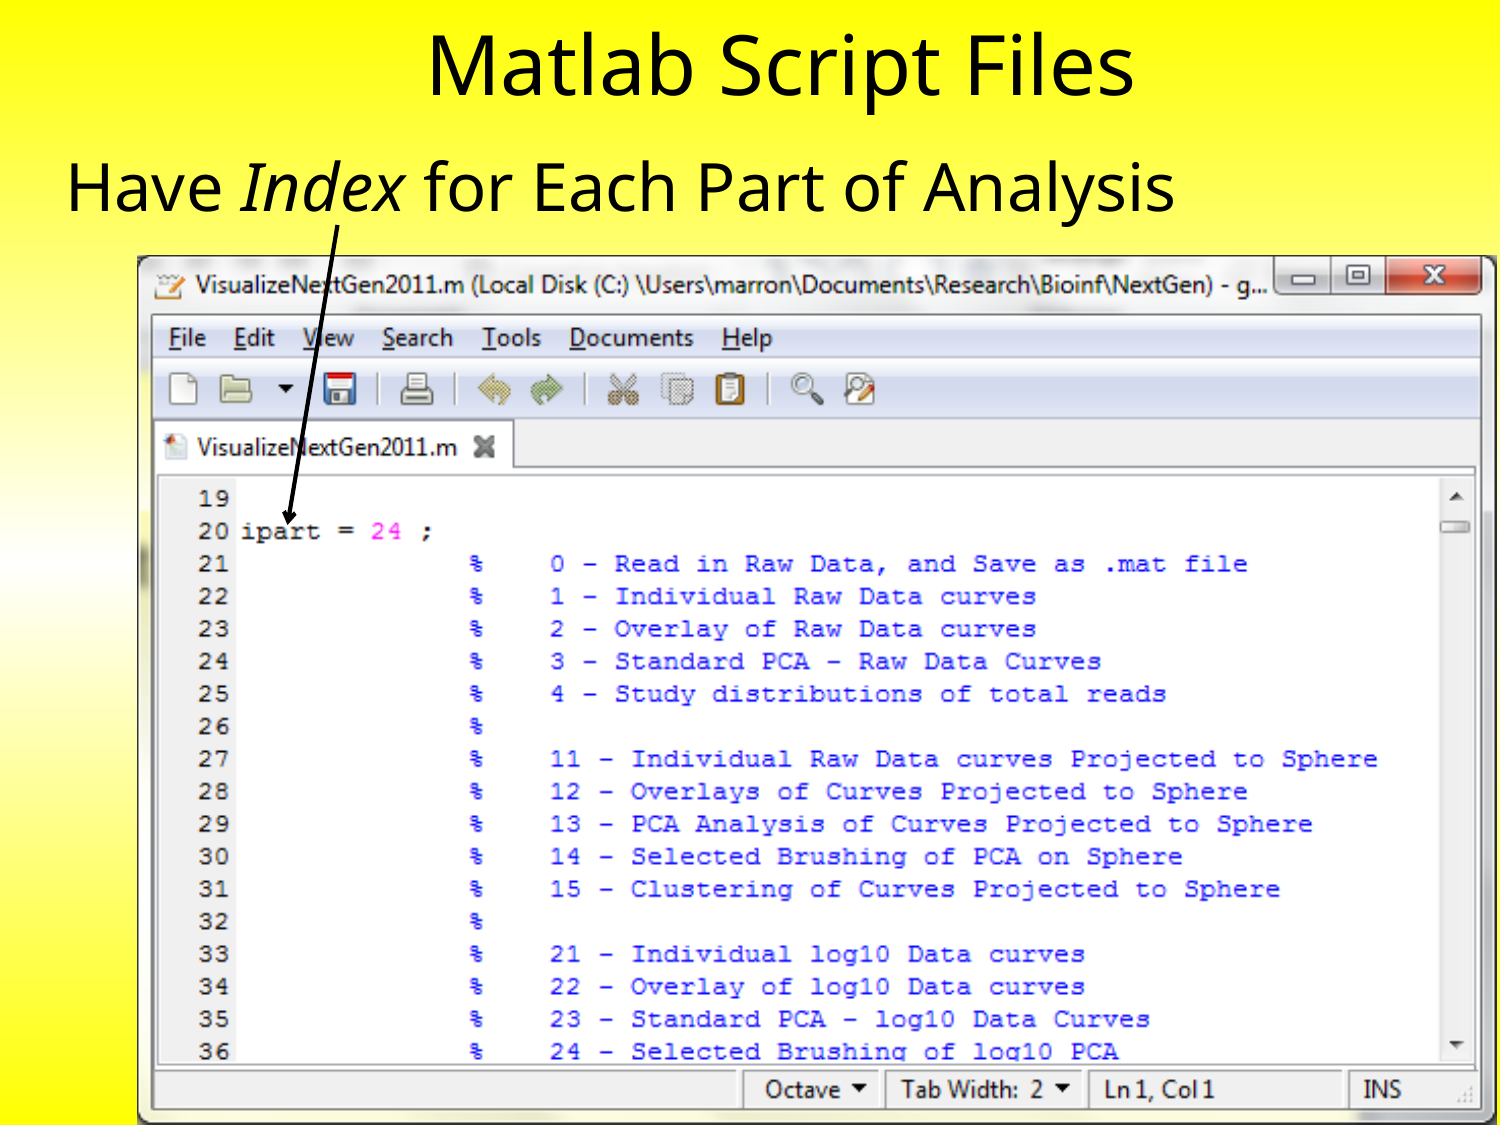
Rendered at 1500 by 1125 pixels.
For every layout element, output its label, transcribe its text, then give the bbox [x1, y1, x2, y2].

list Have Index for Each Part of Analysis [50, 137, 1463, 1025]
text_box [287, 224, 338, 526]
picture [137, 255, 1497, 1125]
title Matlab Script Files [125, 0, 1438, 125]
